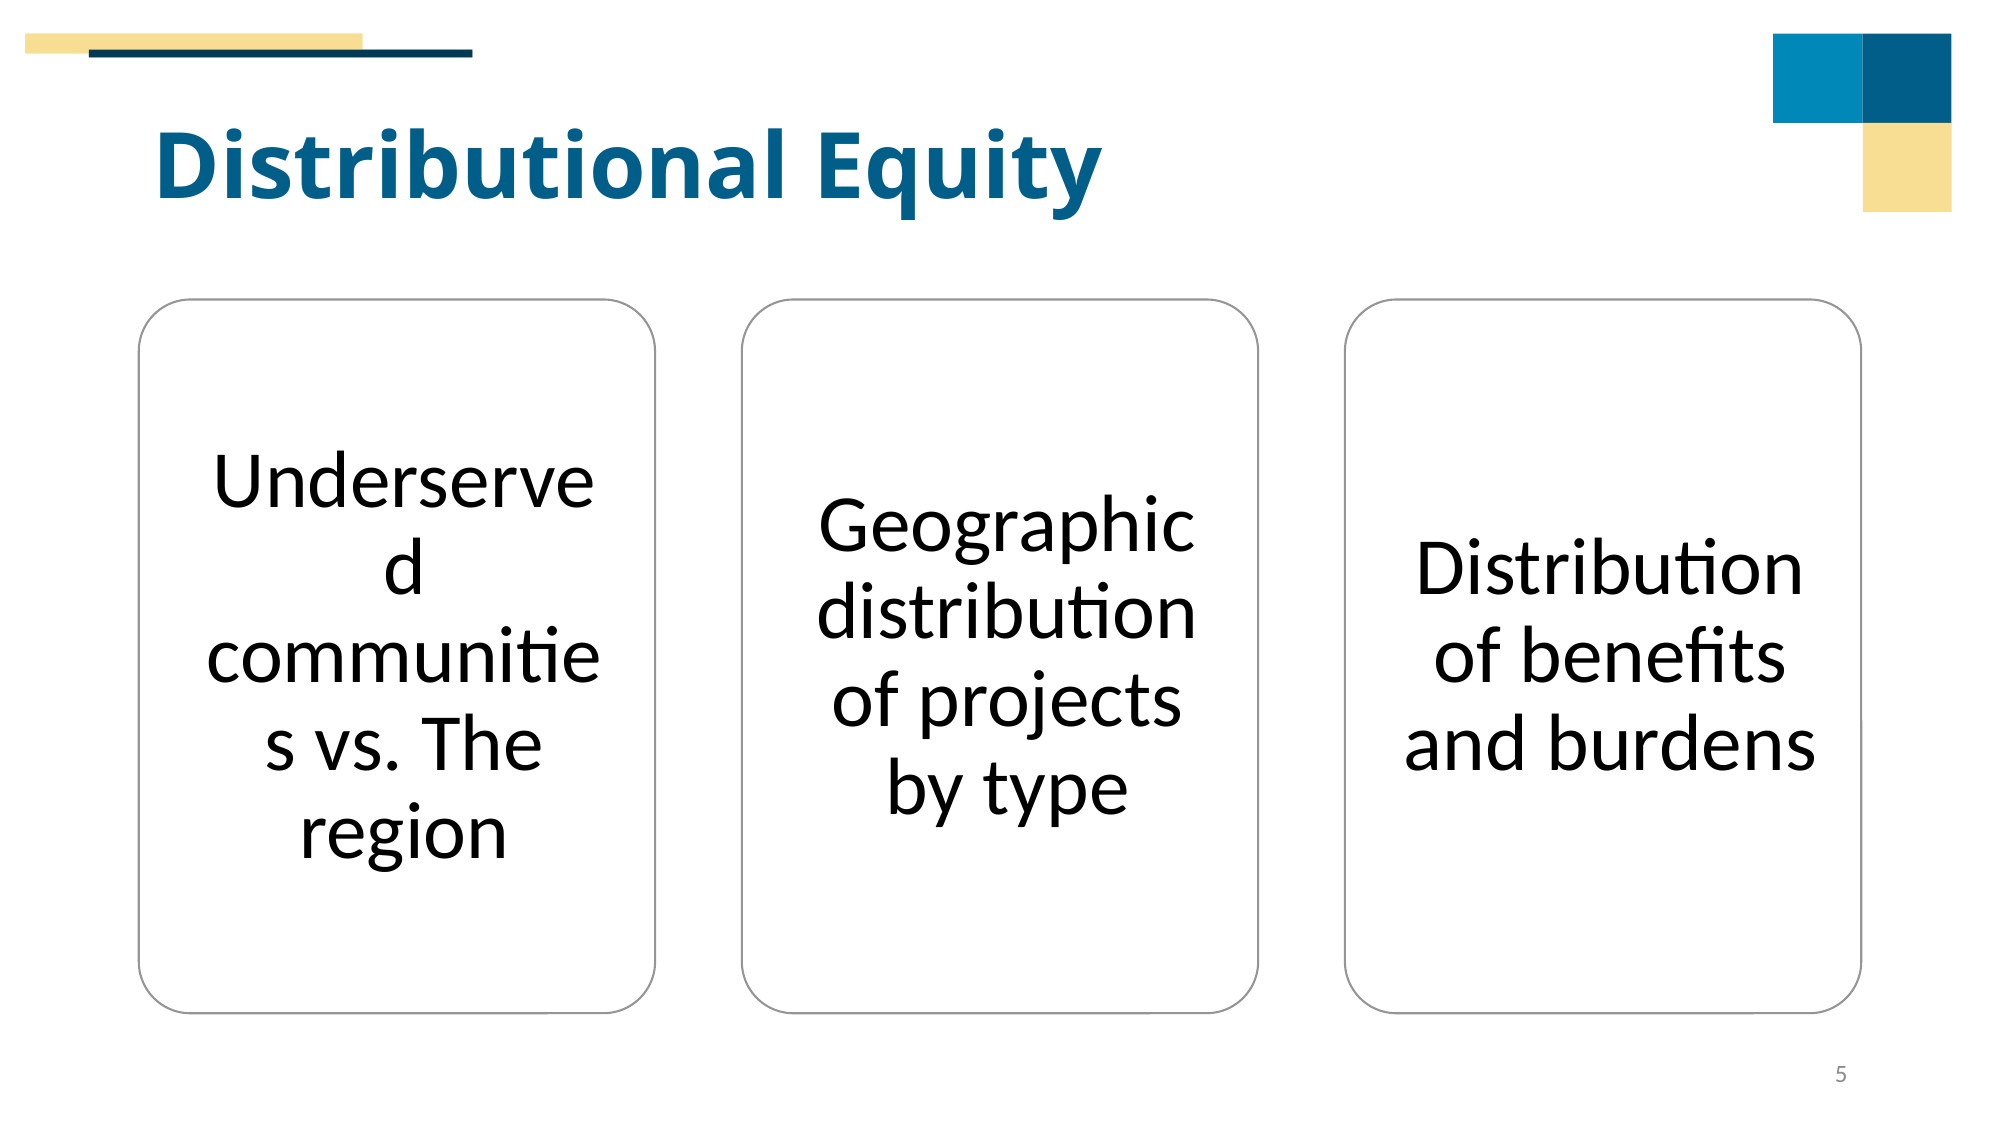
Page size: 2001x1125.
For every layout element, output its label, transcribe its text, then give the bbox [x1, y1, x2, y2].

title Distributional Equity [137, 59, 1863, 278]
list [137, 299, 1863, 1014]
slide_number 5 [1412, 1042, 1863, 1103]
